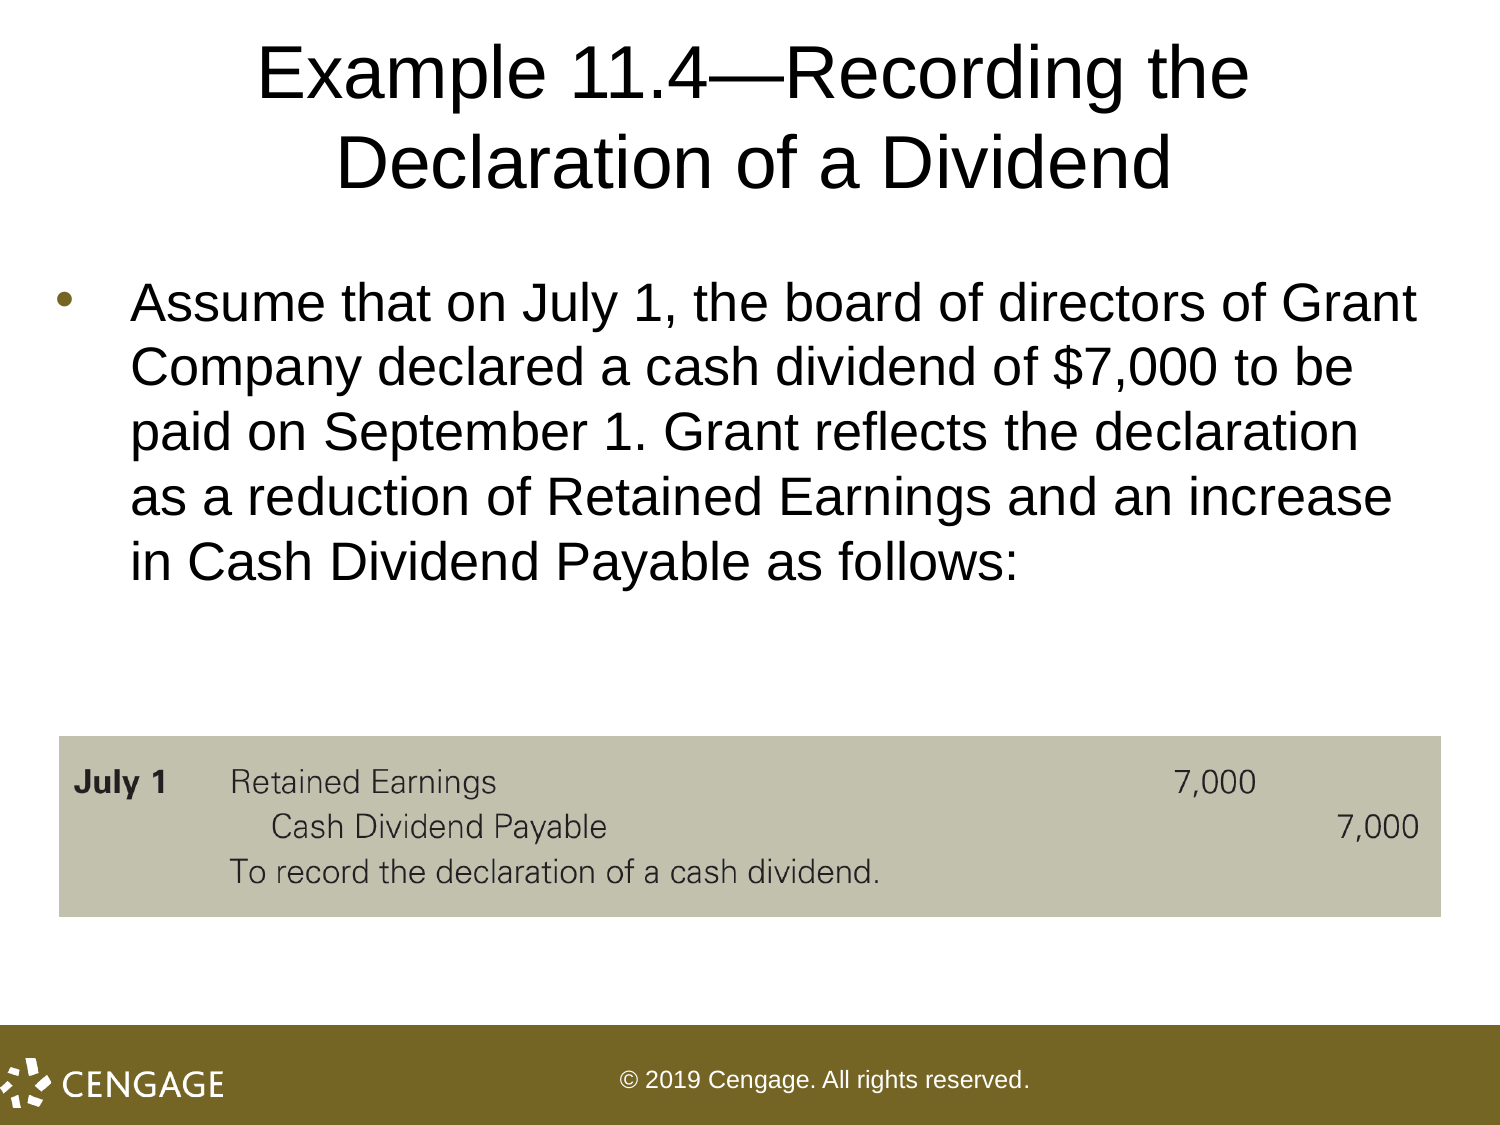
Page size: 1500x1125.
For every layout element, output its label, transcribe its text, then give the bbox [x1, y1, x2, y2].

picture [59, 735, 1441, 917]
title Example 11.4—Recording the Declaration of a Dividend [95, 20, 1413, 206]
list Assume that on July 1, the board of directors of Grant Company declared a cash dividend of $7,000 to be paid on September 1. Grant reflects the declaration as a reduction of Retained Earnings and an increase in Cash Dividend Payable as follows: [40, 259, 1439, 611]
picture [0, 1058, 223, 1108]
